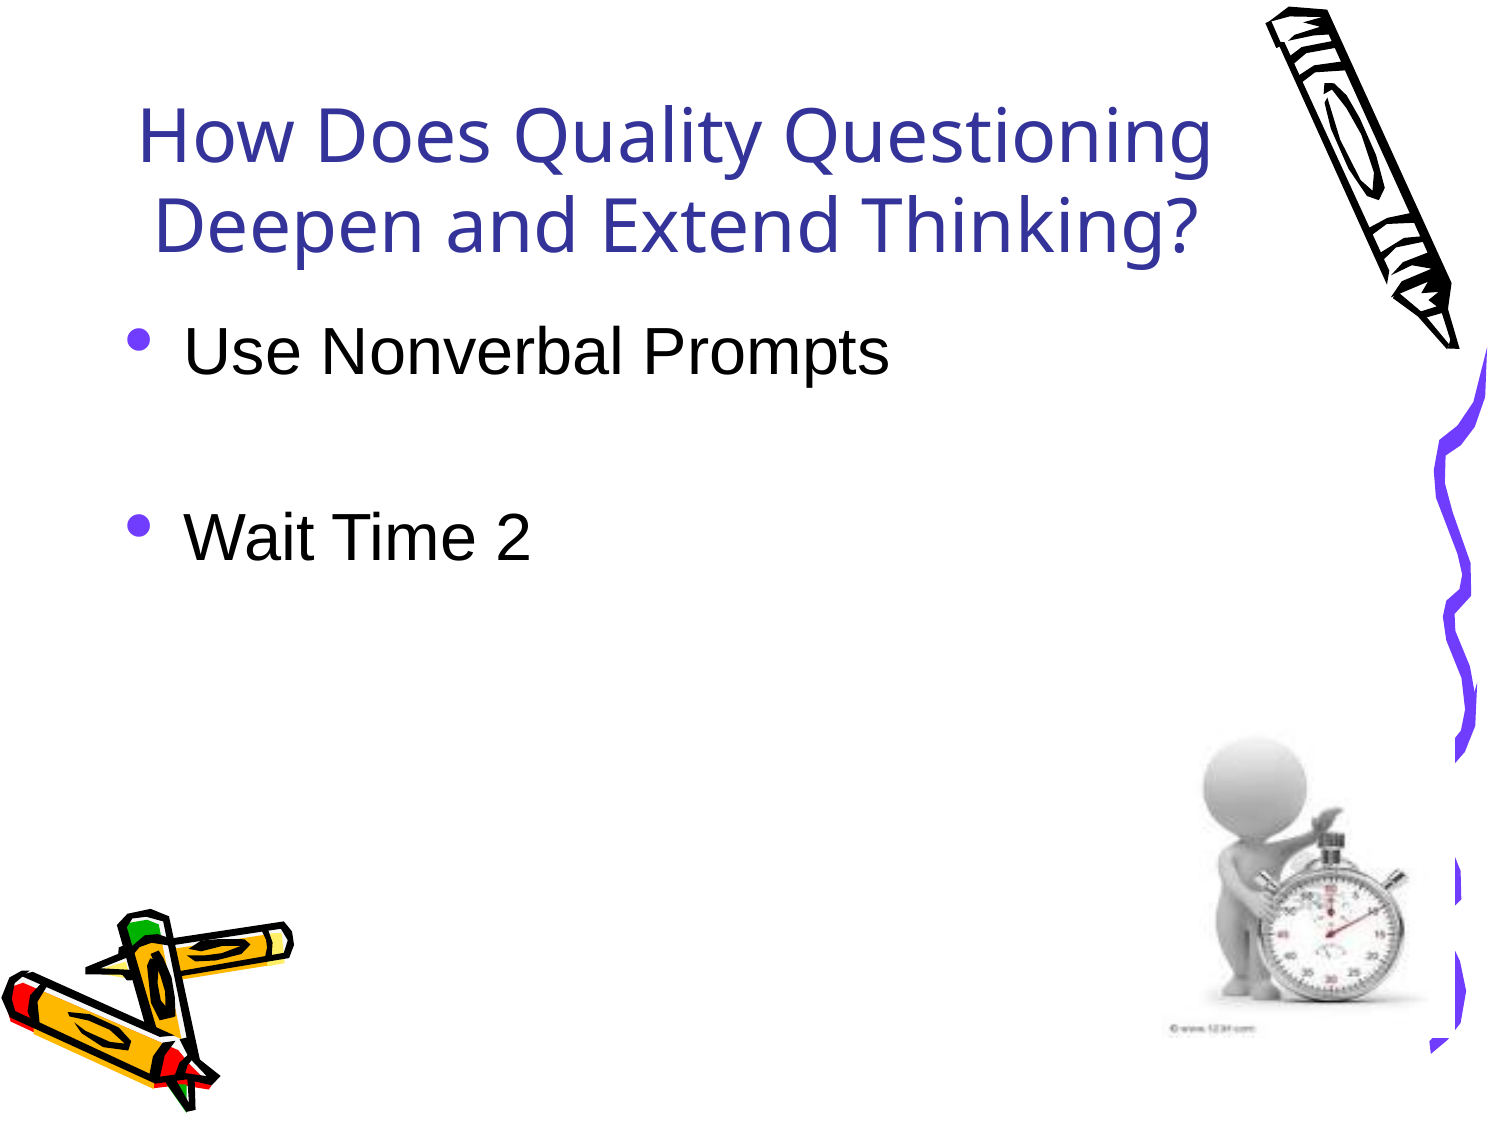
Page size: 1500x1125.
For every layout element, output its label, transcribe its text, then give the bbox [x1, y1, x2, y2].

list Use Nonverbal Prompts Wait Time 2 [112, 299, 1163, 901]
title How Does Quality Questioning Deepen and Extend Thinking? [112, 62, 1240, 276]
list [1162, 712, 1455, 1038]
